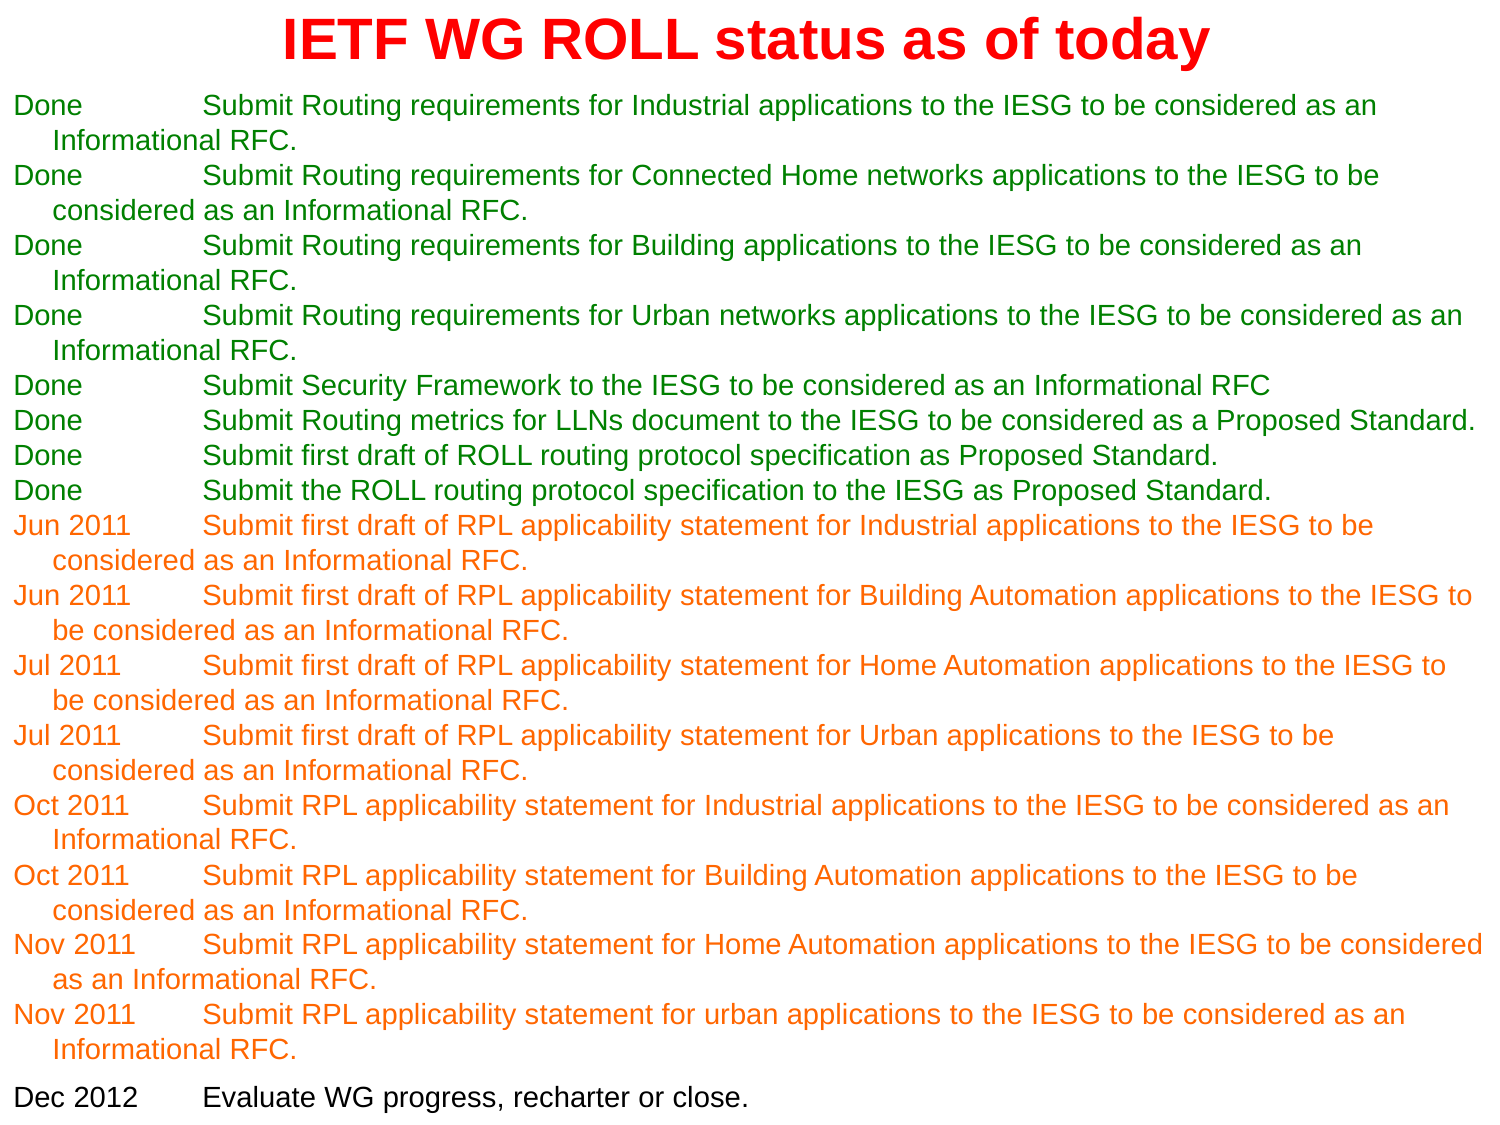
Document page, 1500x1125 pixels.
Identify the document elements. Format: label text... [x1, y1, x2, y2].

text_box Done Submit Routing requirements for Industrial applications to the IESG to be considered as an Informational RFC. Done Submit Routing requirements for Connected Home networks applications to the IESG to be considered as an Informational RFC. Done Submit Routing requirements for Building applications to the IESG to be considered as an Informational RFC. Done Submit Routing requirements for Urban networks applications to the IESG to be considered as an Informational RFC. Done Submit Security Framework to the IESG to be considered as an Informational RFC Done Submit Routing metrics for LLNs document to the IESG to be considered as a Proposed Standard. Done Submit first draft of ROLL routing protocol specification as Proposed Standard. Done Submit the ROLL routing protocol specification to the IESG as Proposed Standard. Jun 2011 Submit first draft of RPL applicability statement for Industrial applications to the IESG to be considered as an Informational RFC. Jun 2011 Submit first draft of RPL applicability statement for Building Automation applications to the IESG to be considered as an Informational RFC. Jul 2011 Submit first draft of RPL applicability statement for Home Automation applications to the IESG to be considered as an Informational RFC. Jul 2011 Submit first draft of RPL applicability statement for Urban applications to the IESG to be considered as an Informational RFC. Oct 2011 Submit RPL applicability statement for Industrial applications to the IESG to be considered as an Informational RFC. Oct 2011 Submit RPL applicability statement for Building Automation applications to the IESG to be considered as an Informational RFC. Nov 2011 Submit RPL applicability statement for Home Automation applications to the IESG to be considered as an Informational RFC. Nov 2011 Submit RPL applicability statement for urban applications to the IESG to be considered as an Informational RFC. Dec 2012 Evaluate WG progress, recharter or close. [0, 0, 1500, 425]
